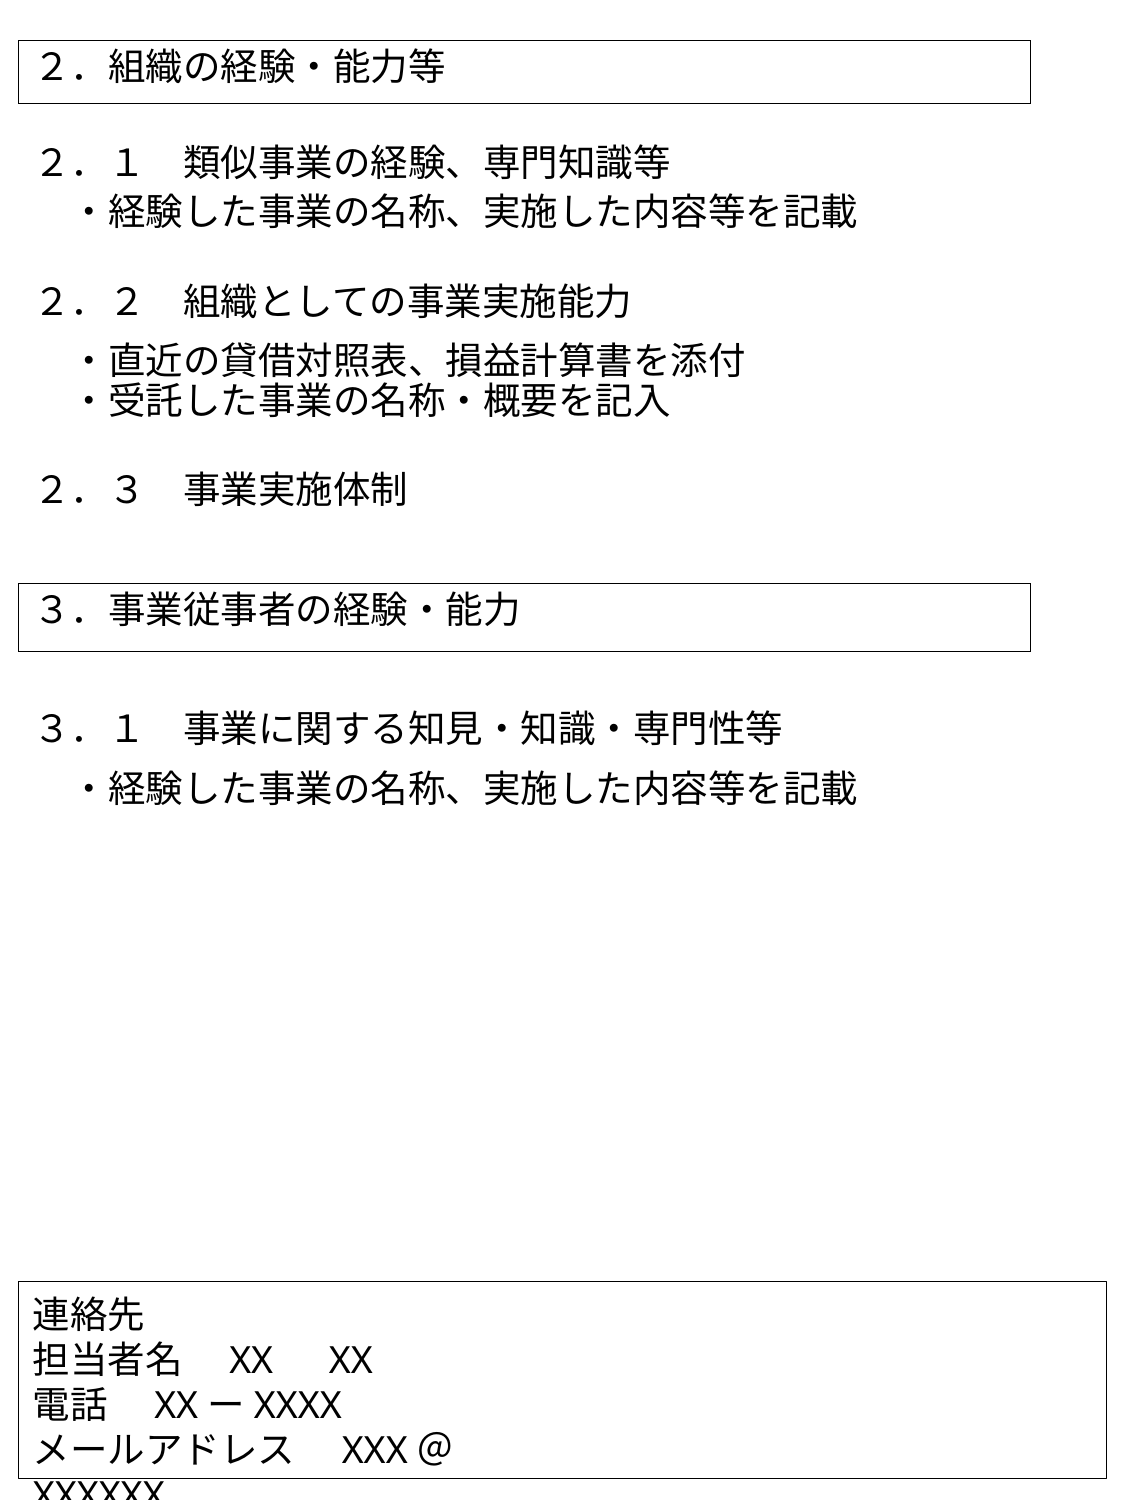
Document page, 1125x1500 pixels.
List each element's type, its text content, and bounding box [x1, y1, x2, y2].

text_box ２．３ 事業実施体制 [18, 463, 1031, 552]
text_box ３．事業従事者の経験・能力 [18, 583, 1031, 652]
text_box ２．１ 類似事業の経験、専門知識等 ・経験した事業の名称、実施した内容等を記載 [18, 126, 1031, 257]
text_box 連絡先 担当者名 XX XX 電話 XXーXXXX メールアドレス XXX＠XXXXXX [18, 1283, 581, 1500]
text_box [18, 1281, 1107, 1479]
text_box ３．１ 事業に関する知見・知識・専門性等 ・経験した事業の名称、実施した内容等を記載 [18, 702, 1031, 834]
text_box ２．２ 組織としての事業実施能力 ・直近の貸借対照表、損益計算書を添付 ・受託した事業の名称・概要を記入 [18, 275, 1031, 463]
text_box ２．組織の経験・能力等 [18, 40, 1031, 104]
